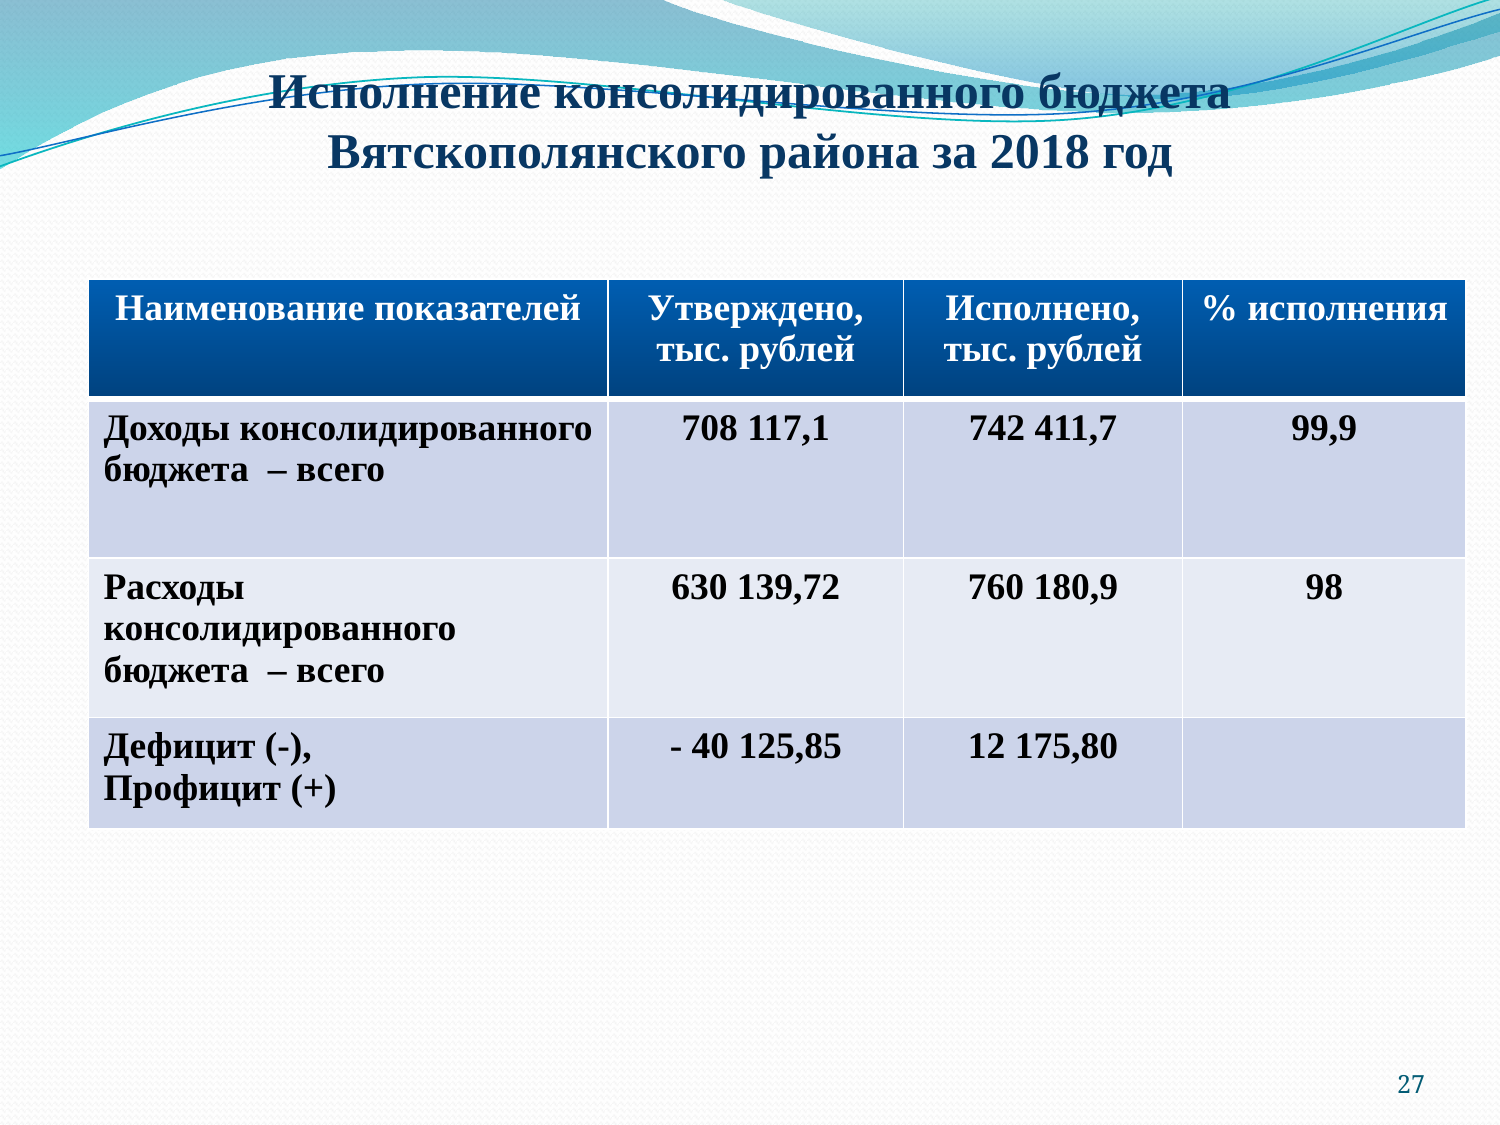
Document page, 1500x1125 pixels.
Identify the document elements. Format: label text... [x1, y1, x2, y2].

table_cell 742 411,7 [904, 402, 1182, 557]
table_cell Доходы консолидированного бюджета – всего [89, 402, 607, 557]
table_header Наименование показателей [89, 280, 607, 396]
table_cell - 40 125,85 [609, 718, 903, 828]
table_cell [1183, 718, 1465, 828]
title Исполнение консолидированного бюджета Вятскополянского района за 2018 год [75, 45, 1425, 185]
table_cell 99,9 [1183, 402, 1465, 557]
table_cell 630 139,72 [609, 559, 903, 717]
table_header % исполнения [1183, 280, 1465, 396]
table_header Исполнено, тыс. рублей [904, 280, 1182, 396]
table_header Утверждено, тыс. рублей [609, 280, 903, 396]
table_cell Расходы консолидированного бюджета – всего [89, 559, 607, 717]
slide_number 27 [1299, 1042, 1425, 1103]
table_cell 760 180,9 [904, 559, 1182, 717]
table_cell 708 117,1 [609, 402, 903, 557]
table_cell 12 175,80 [904, 718, 1182, 828]
table_cell 98 [1183, 559, 1465, 717]
table_cell Дефицит (-), Профицит (+) [89, 718, 607, 828]
